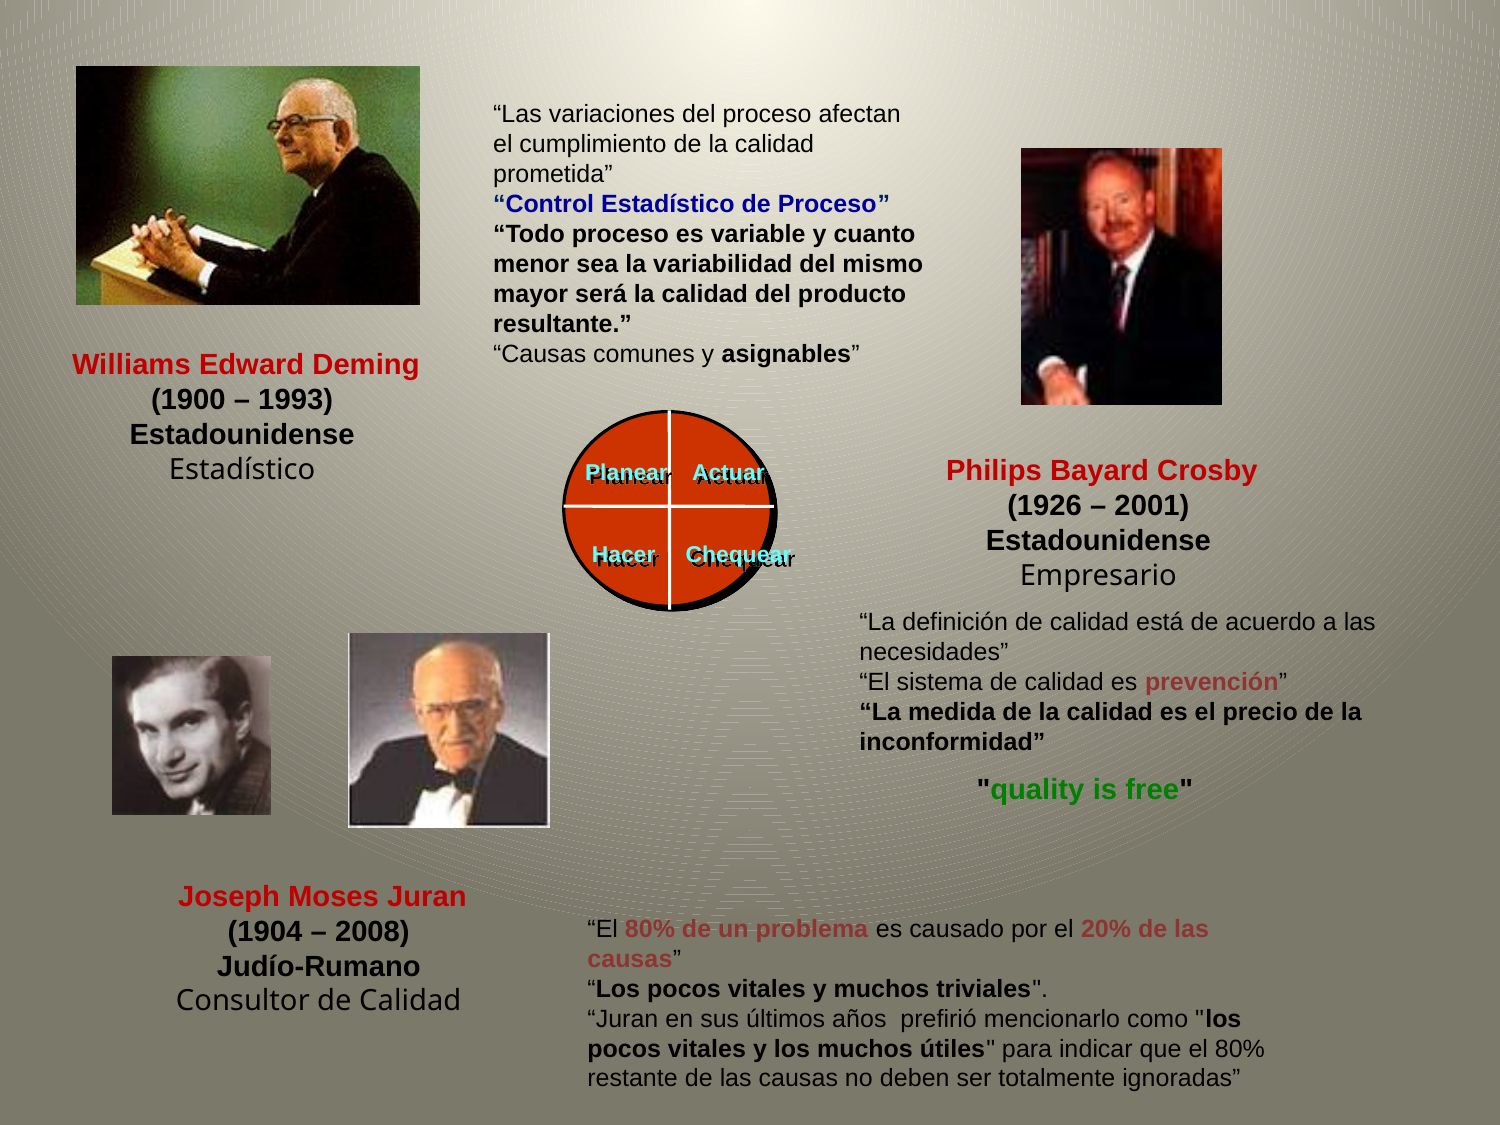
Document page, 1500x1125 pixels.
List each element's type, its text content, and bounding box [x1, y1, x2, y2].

text_box Joseph Moses Juran (1904 – 2008) Judío-Rumano Consultor de Calidad [76, 869, 561, 1035]
text_box “La definición de calidad está de acuerdo a las necesidades” “El sistema de calidad es prevención” “La medida de la calidad es el precio de la inconformidad” [844, 597, 1471, 763]
picture [76, 66, 420, 305]
text_box Philips Bayard Crosby (1926 – 2001) Estadounidense Empresario [856, 444, 1341, 597]
picture [1021, 148, 1222, 406]
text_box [489, 396, 844, 610]
text_box “Las variaciones del proceso afectan el cumplimiento de la calidad prometida” “Control Estadístico de Proceso” “Todo proceso es variable y cuanto menor sea la variabilidad del mismo mayor será la calidad del producto resultante.” “Causas comunes y asignables” [478, 90, 940, 375]
picture [348, 632, 550, 828]
text_box “El 80% de un problema es causado por el 20% de las causas” “Los pocos vitales y muchos triviales". “Juran en sus últimos años prefirió mencionarlo como "los pocos vitales y los muchos útiles" para indicar que el 80% restante de las causas no deben ser totalmente ignoradas” [572, 904, 1323, 1100]
text_box "quality is free" [961, 763, 1208, 813]
picture [111, 656, 271, 815]
text_box Williams Edward Deming (1900 – 1993) Estadounidense Estadístico [0, 337, 485, 504]
